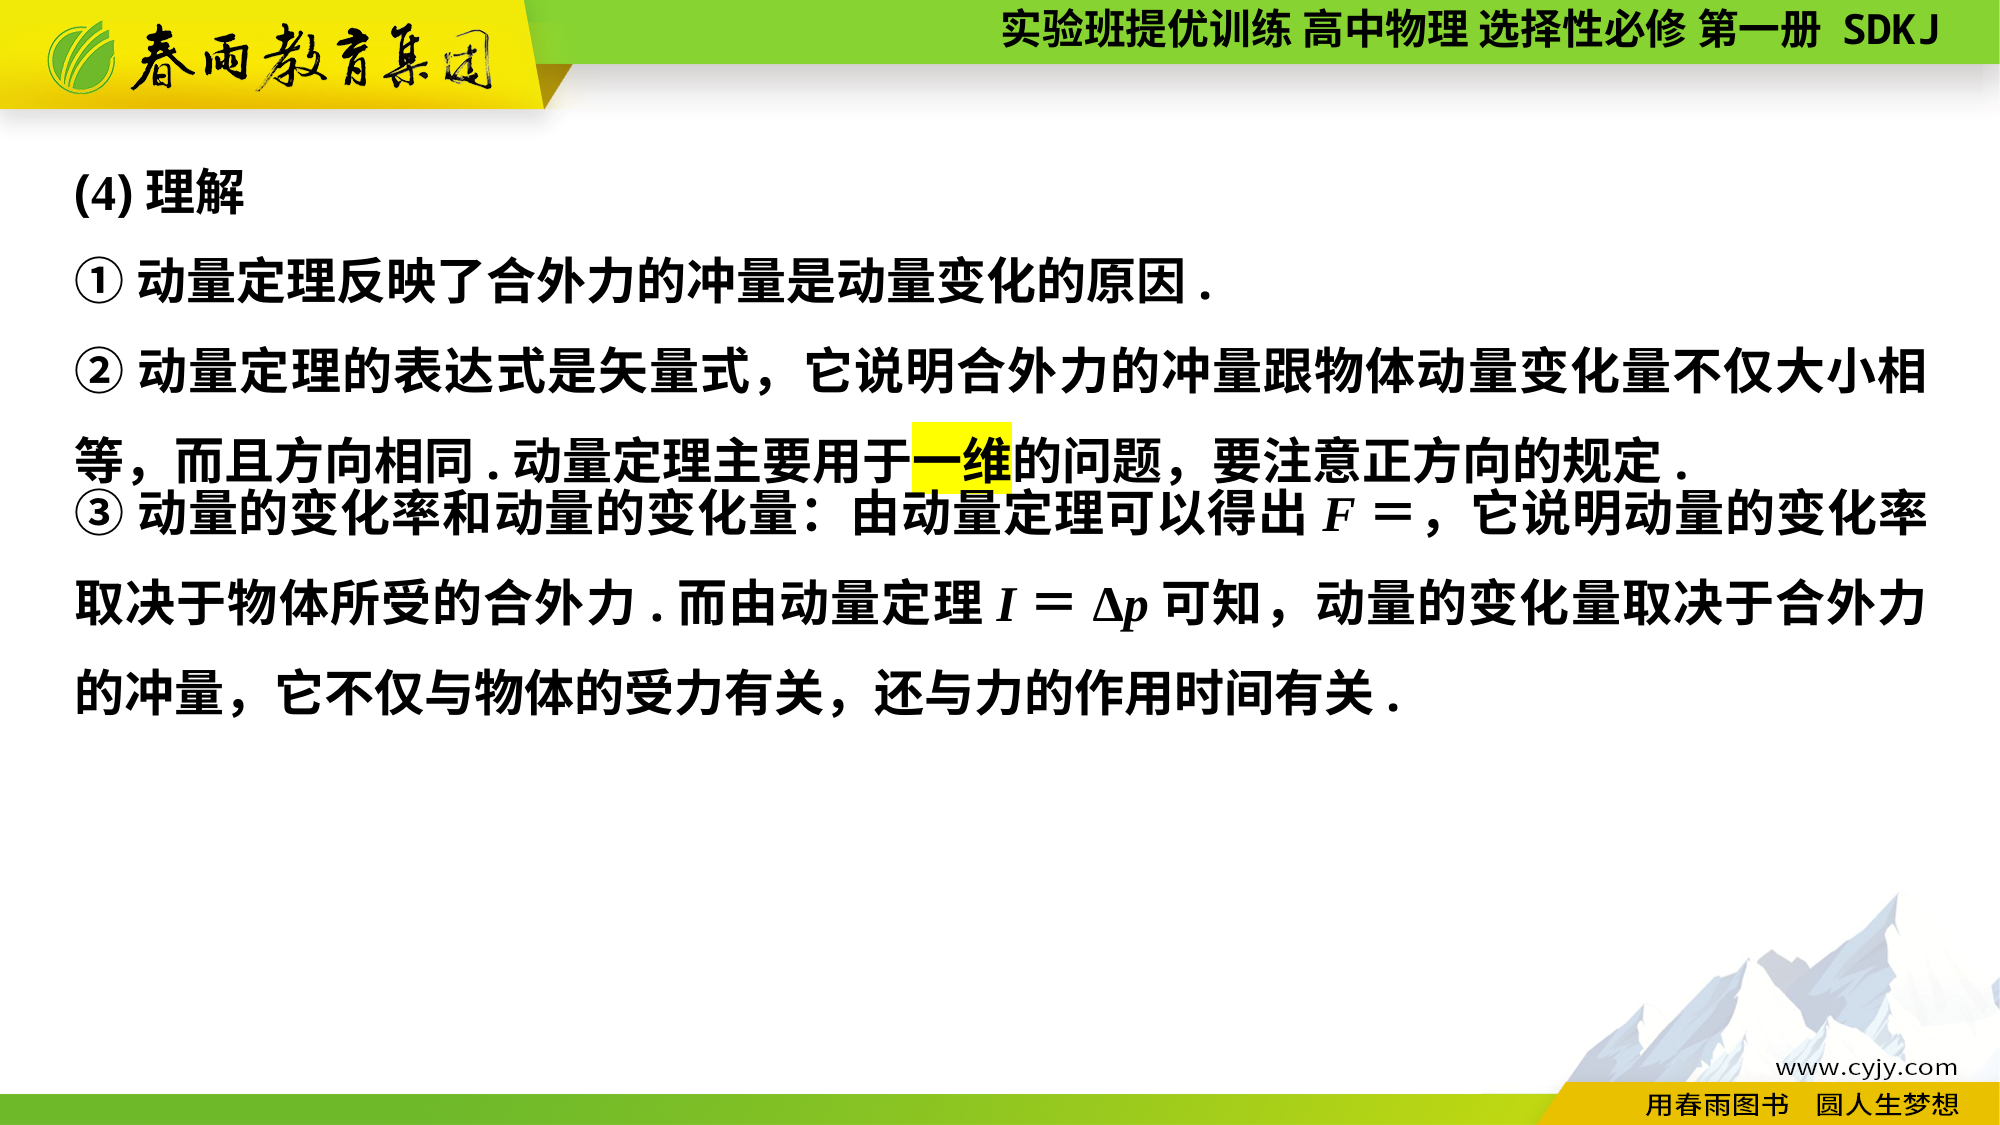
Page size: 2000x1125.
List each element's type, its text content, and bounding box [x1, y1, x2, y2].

picture [0, 0, 2000, 1125]
list (4)理解 ①动量定理反映了合外力的冲量是动量变化的原因. ②动量定理的表达式是矢量式，它说明合外力的冲量跟物体动量变化量不仅大小相等，而且方向相同.动量定理主要用于一维的问题，要注意正方向的规定. [59, 122, 1944, 490]
